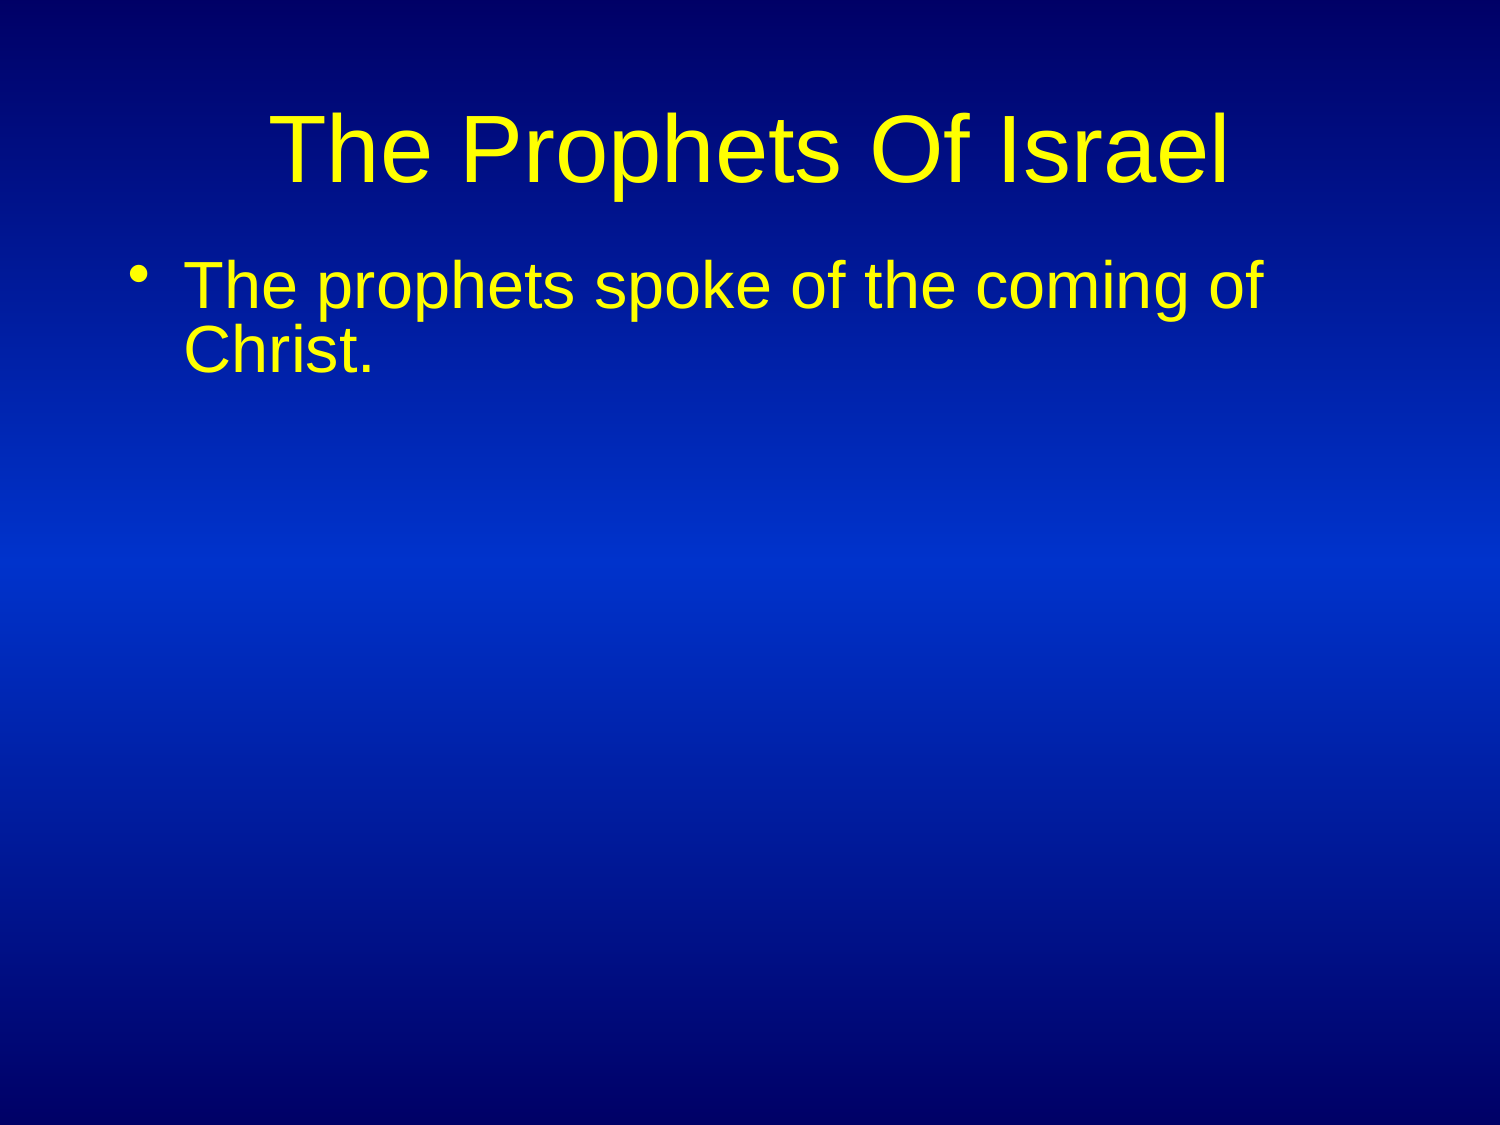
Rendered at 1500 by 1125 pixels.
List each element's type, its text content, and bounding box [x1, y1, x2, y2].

title The Prophets Of Israel [37, 50, 1463, 238]
list The prophets spoke of the coming of Christ. [112, 249, 1438, 413]
